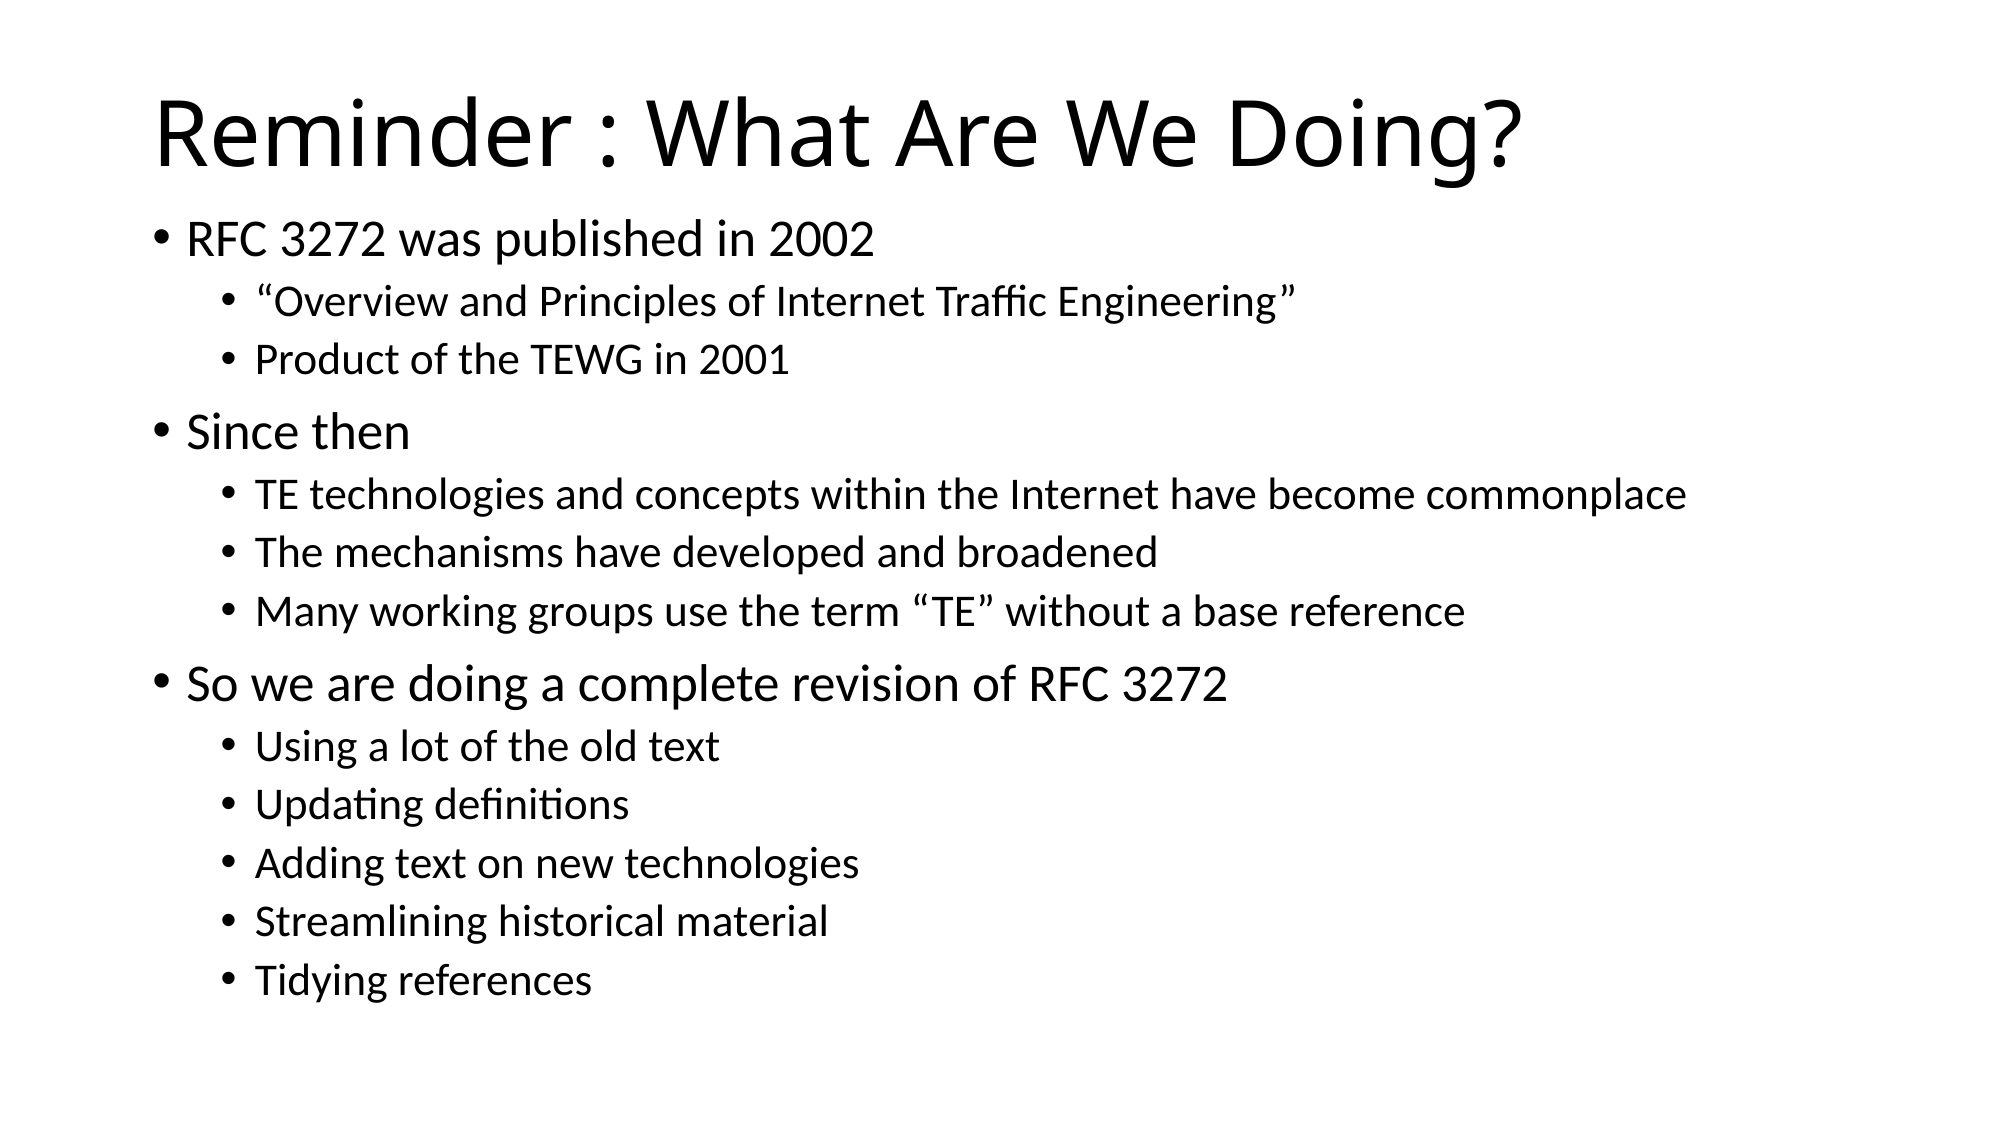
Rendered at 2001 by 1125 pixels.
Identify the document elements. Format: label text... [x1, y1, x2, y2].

list RFC 3272 was published in 2002 “Overview and Principles of Internet Traffic Engineering” Product of the TEWG in 2001 Since then TE technologies and concepts within the Internet have become commonplace The mechanisms have developed and broadened Many working groups use the term “TE” without a base reference So we are doing a complete revision of RFC 3272 Using a lot of the old text Updating definitions Adding text on new technologies Streamlining historical material Tidying references [137, 202, 1863, 1014]
title Reminder : What Are We Doing? [137, 59, 1863, 202]
